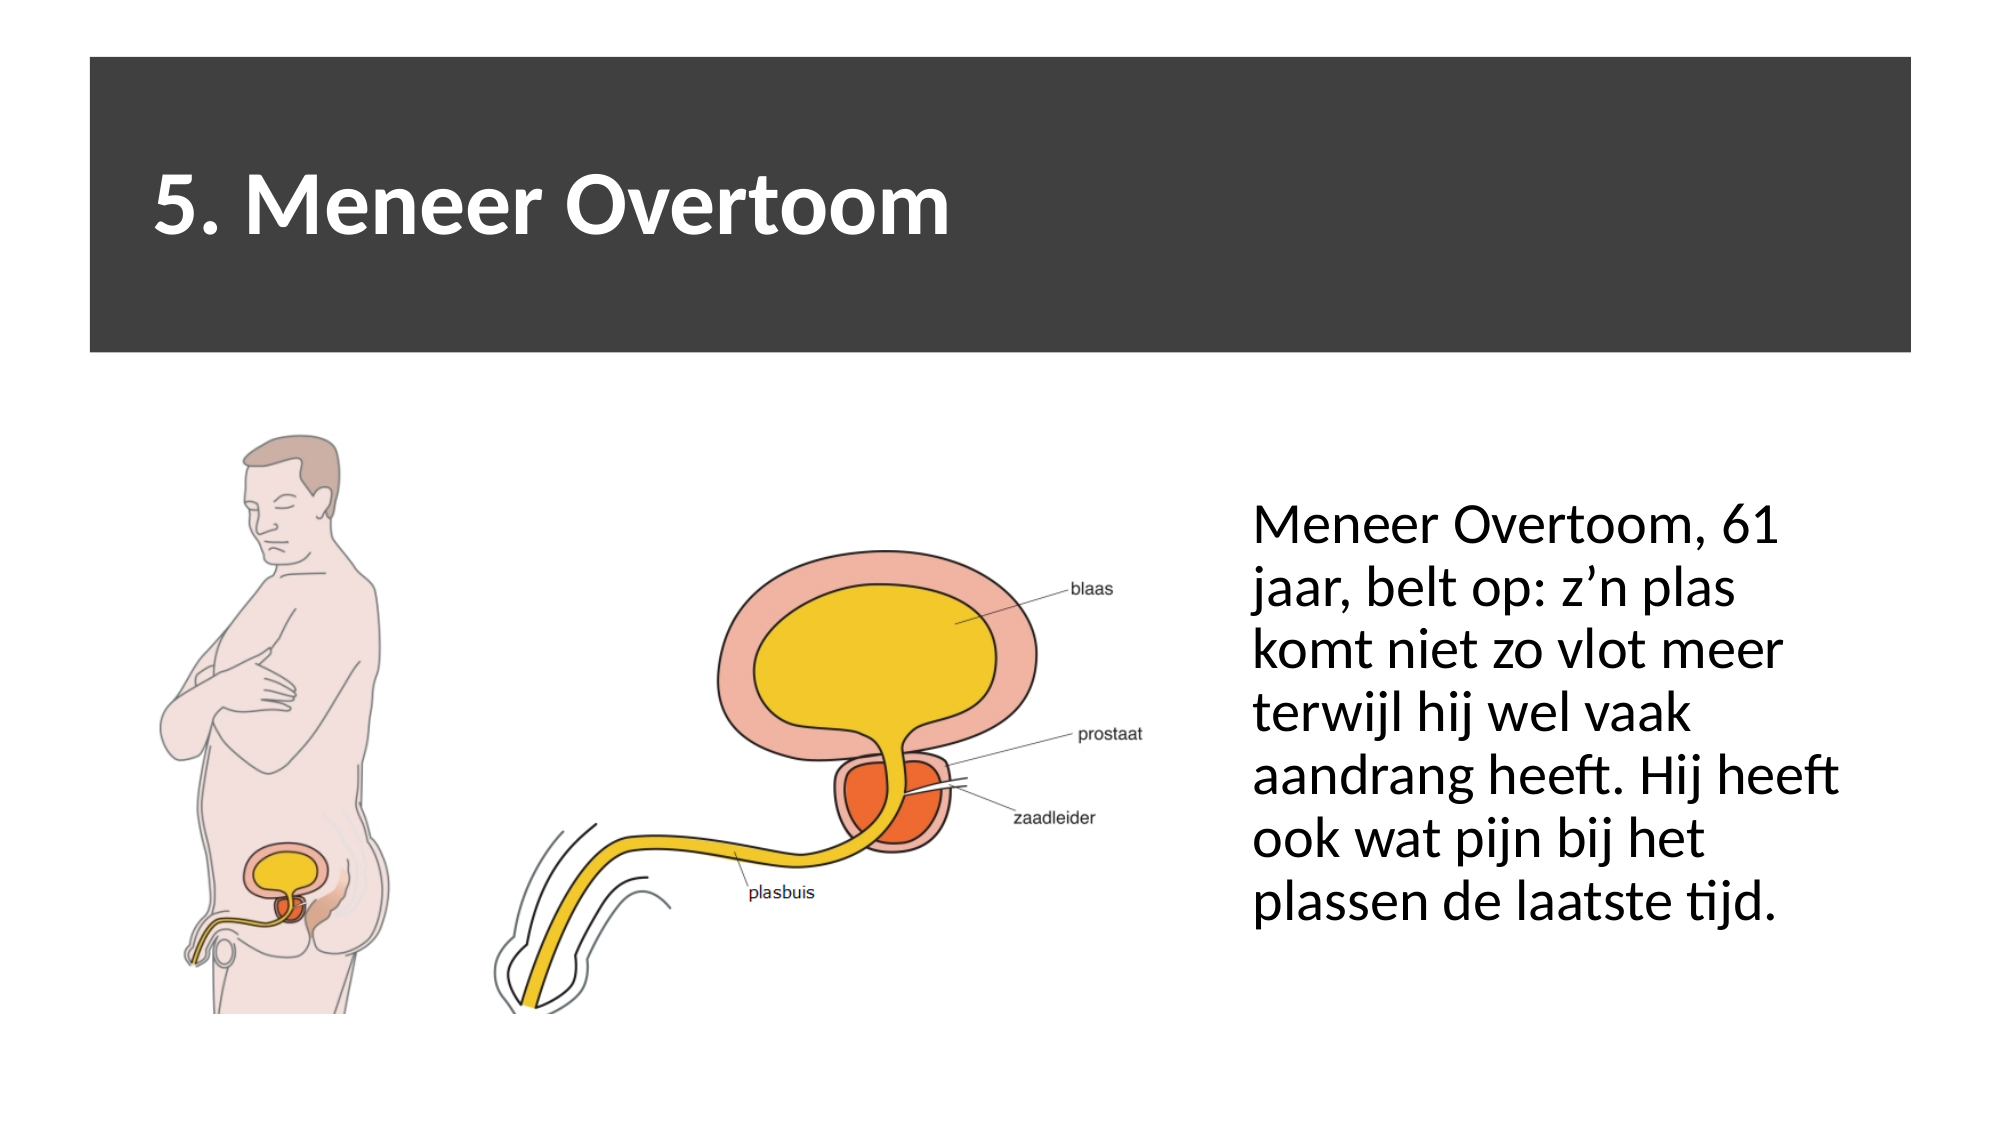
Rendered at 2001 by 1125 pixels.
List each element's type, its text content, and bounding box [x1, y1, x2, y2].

picture [137, 412, 1161, 1014]
text_box [89, 56, 1912, 353]
title 5. Meneer Overtoom [137, 96, 1863, 314]
list Meneer Overtoom, 61 jaar, belt op: z’n plas komt niet zo vlot meer terwijl hij wel vaak aandrang heeft. Hij heeft ook wat pijn bij het plassen de laatste tijd. [1237, 412, 1862, 1014]
